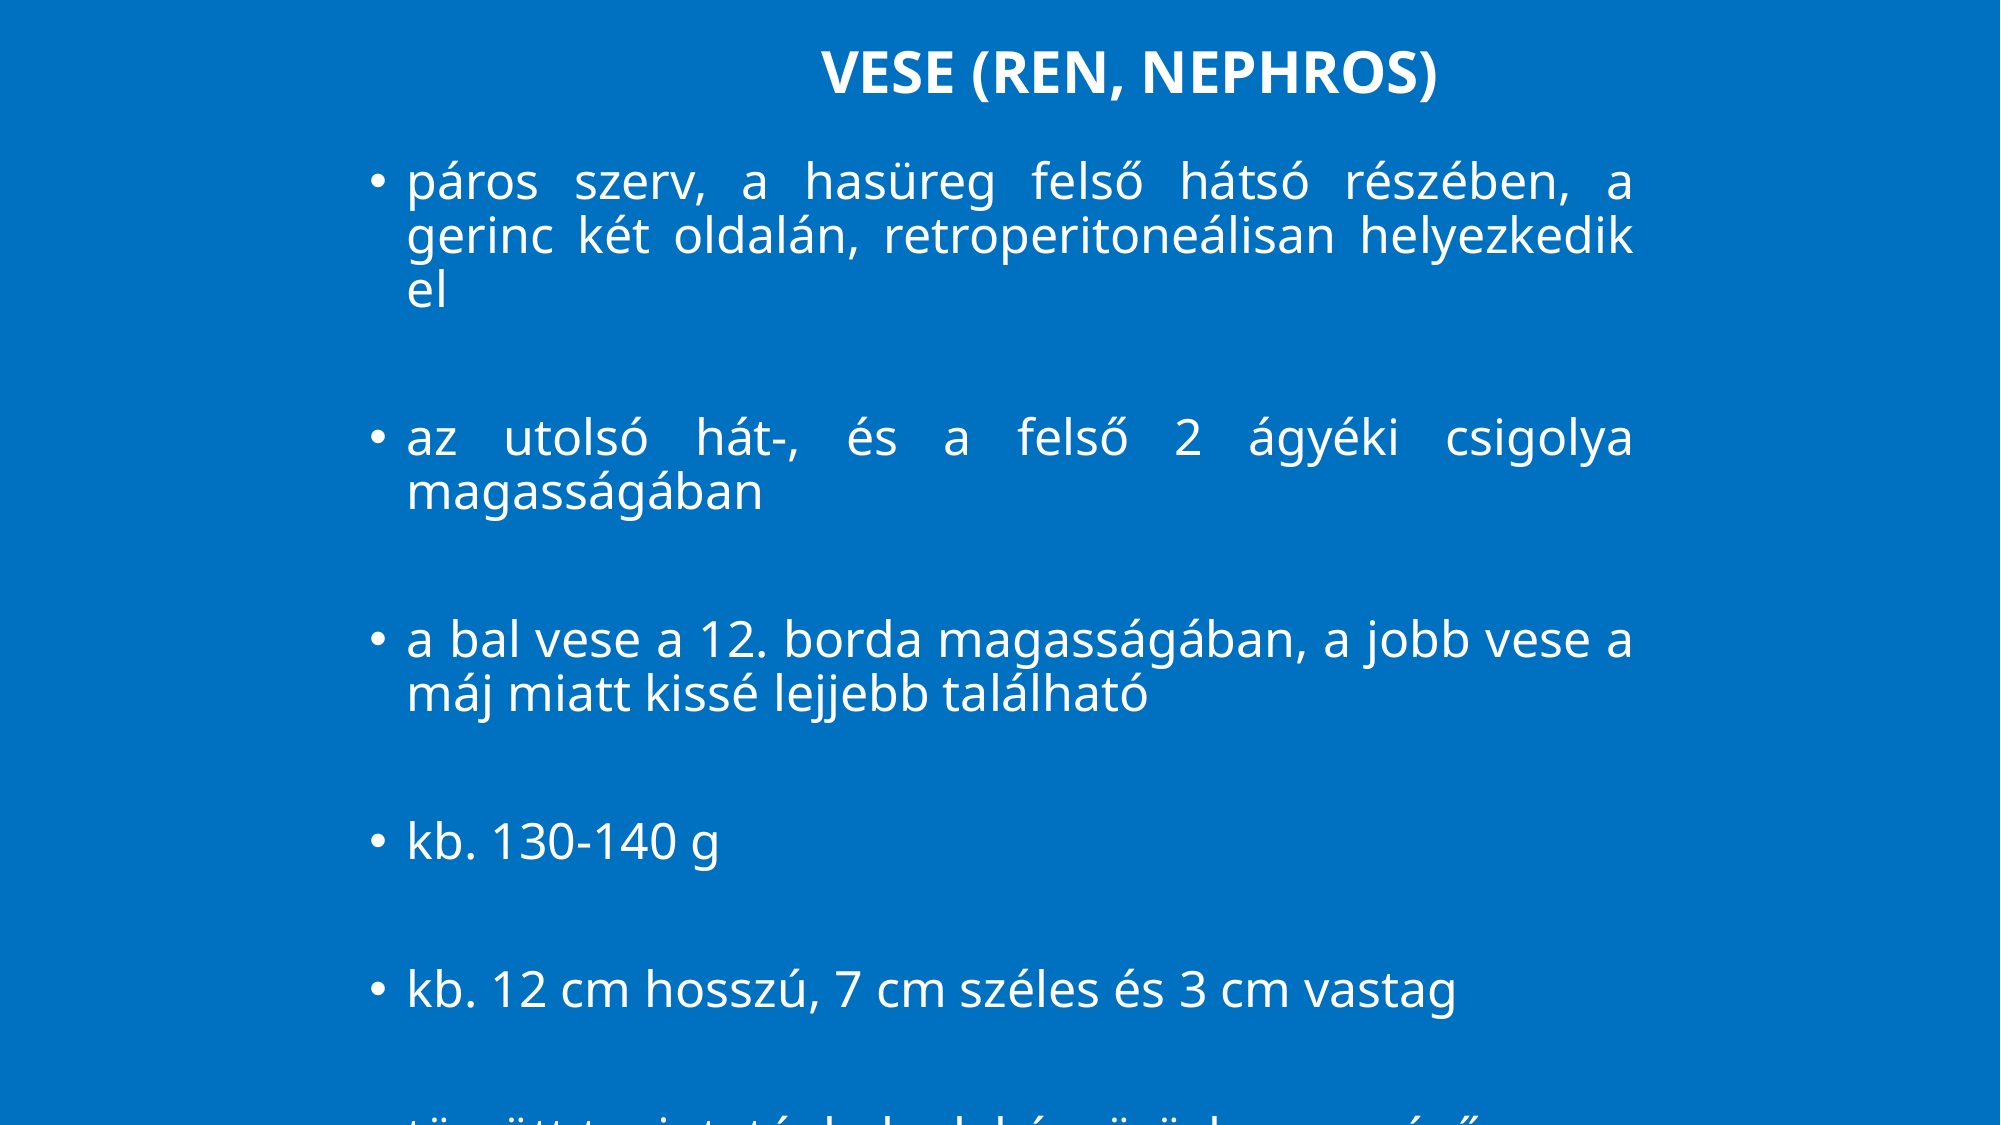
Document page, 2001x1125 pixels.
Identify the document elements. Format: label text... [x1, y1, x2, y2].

list páros szerv, a hasüreg felső hátsó részében, a gerinc két oldalán, retroperitoneálisan helyezkedik el az utolsó hát-, és a felső 2 ágyéki csigolya magasságában a bal vese a 12. borda magasságában, a jobb vese a máj miatt kissé lejjebb található kb. 130-140 g kb. 12 cm hosszú, 7 cm széles és 3 cm vastag tömött tapintatú, bab alakú, vörösbarna színű [279, 148, 1650, 1094]
title Vese (ren, nephros) [492, 31, 1768, 119]
